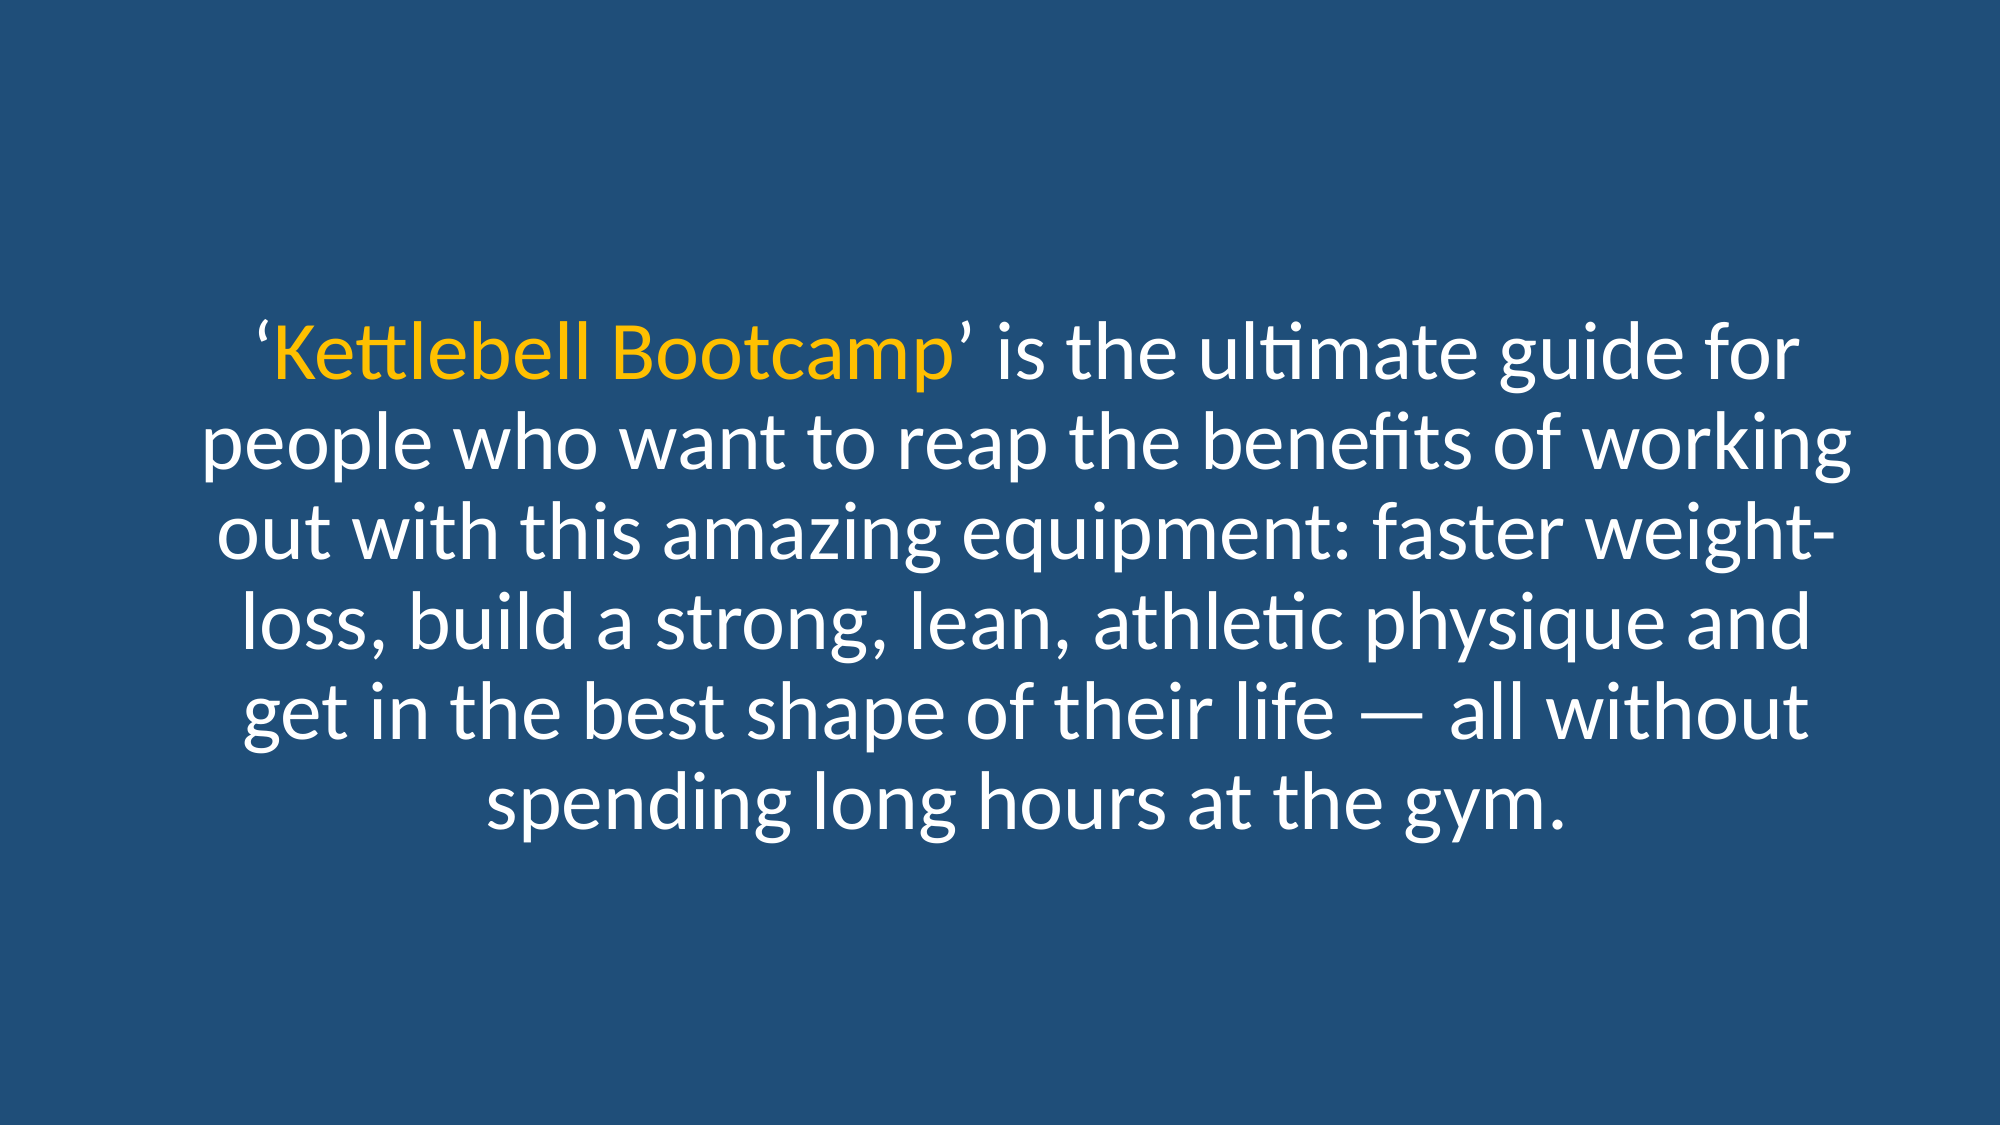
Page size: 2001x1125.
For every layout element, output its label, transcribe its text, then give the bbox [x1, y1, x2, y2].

list ‘Kettlebell Bootcamp’ is the ultimate guide for people who want to reap the benefits of working out with this amazing equipment: faster weight-loss, build a strong, lean, athletic physique and get in the best shape of their life — all without spending long hours at the gym. [164, 299, 1890, 636]
